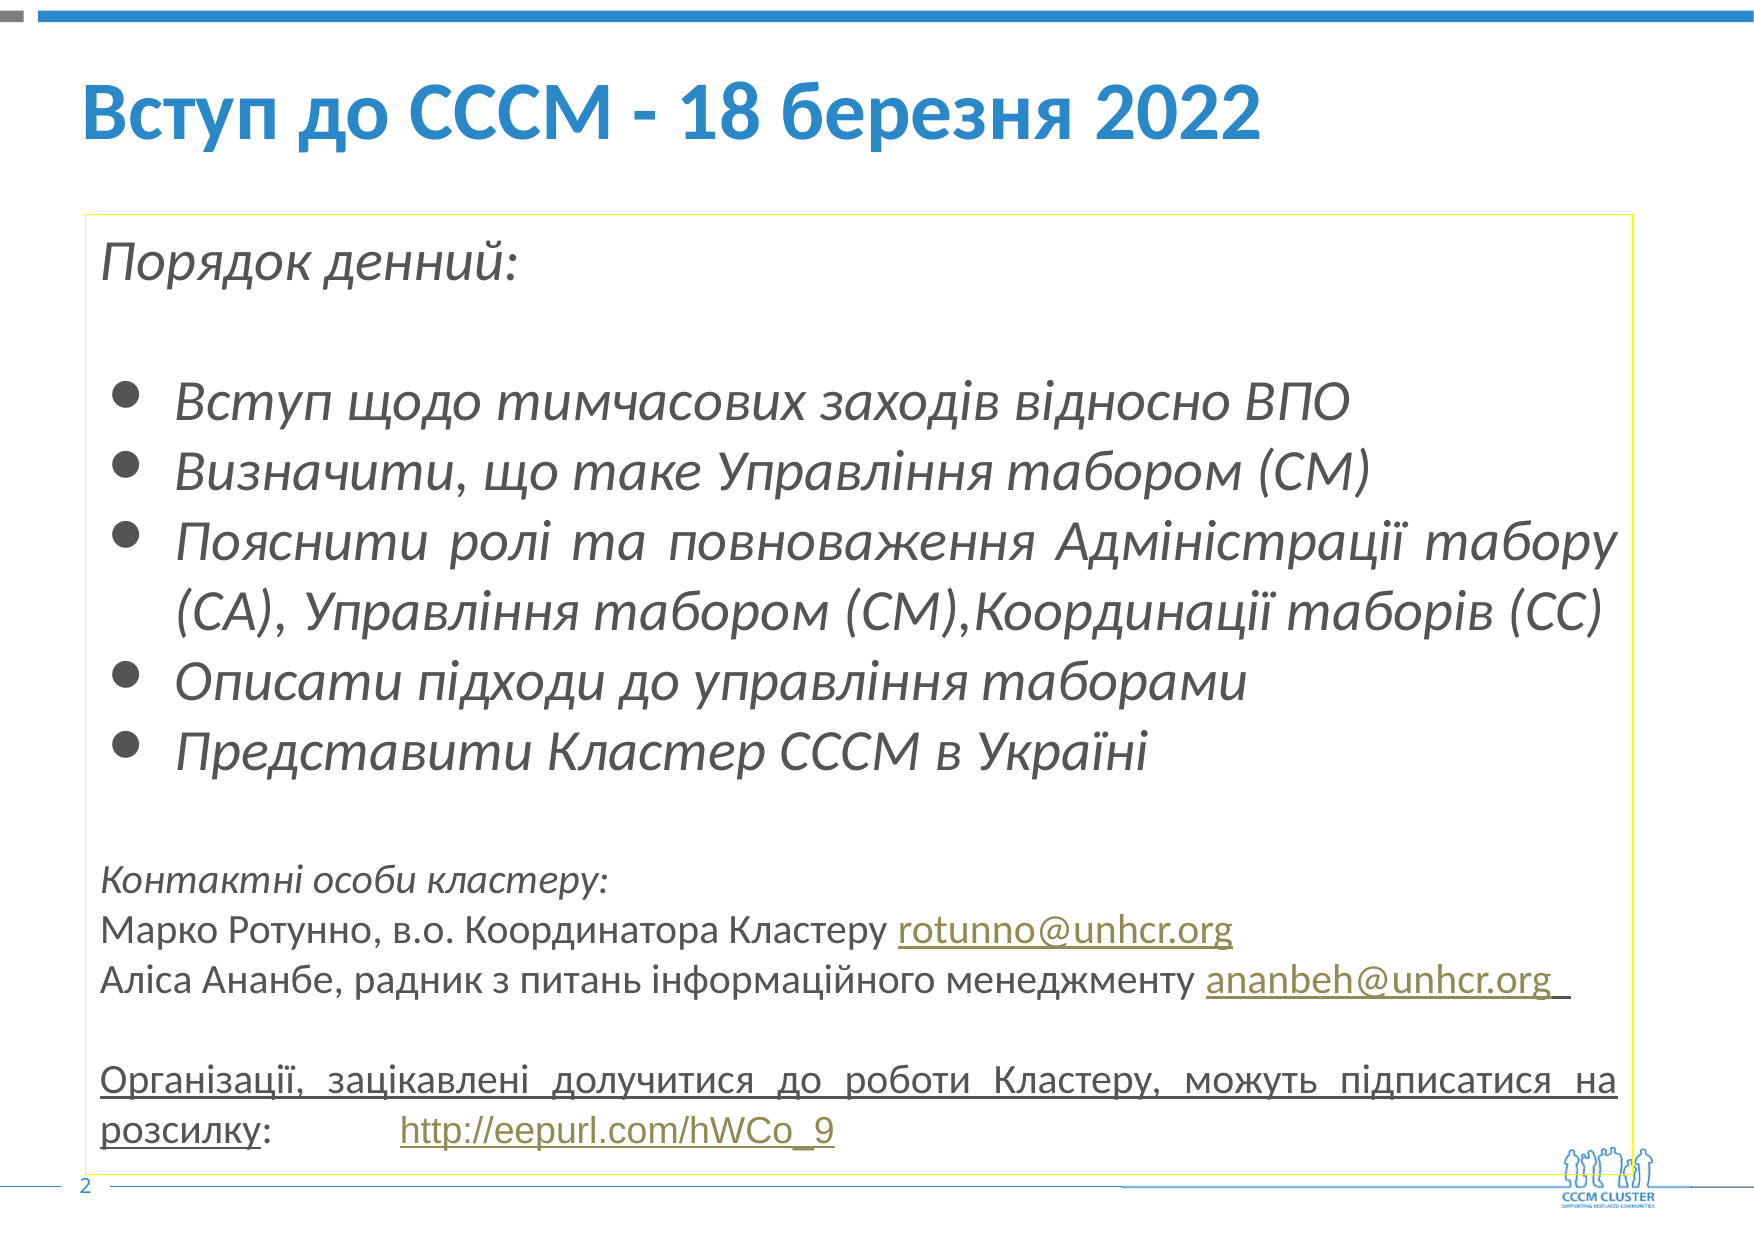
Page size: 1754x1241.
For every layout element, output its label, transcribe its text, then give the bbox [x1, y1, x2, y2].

picture [98, 1147, 1754, 1209]
text_box Вступ до CCCM - 18 березня 2022 [67, 48, 1688, 180]
picture [0, 1147, 85, 1209]
text_box Порядок денний: Вступ щодо тимчасових заходів відносно ВПО Визначити, що таке Управління табором (CM) Пояснити ролі та повноваження Адміністрації табору (CA), Управління табором (CM),Координації таборів (CC) Описати підходи до управління таборами Представити Кластер CCCM в Україні Контактні особи кластеру: Марко Ротунно, в.о. Координатора Кластеру rotunno@unhcr.org Аліса Ананбе, радник з питань інформаційного менеджменту ananbeh@unhcr.org Організації, зацікавлені долучитися до роботи Кластеру, можуть підписатися на розсилку: http://eepurl.com/hWCo_9 [85, 214, 1633, 1175]
